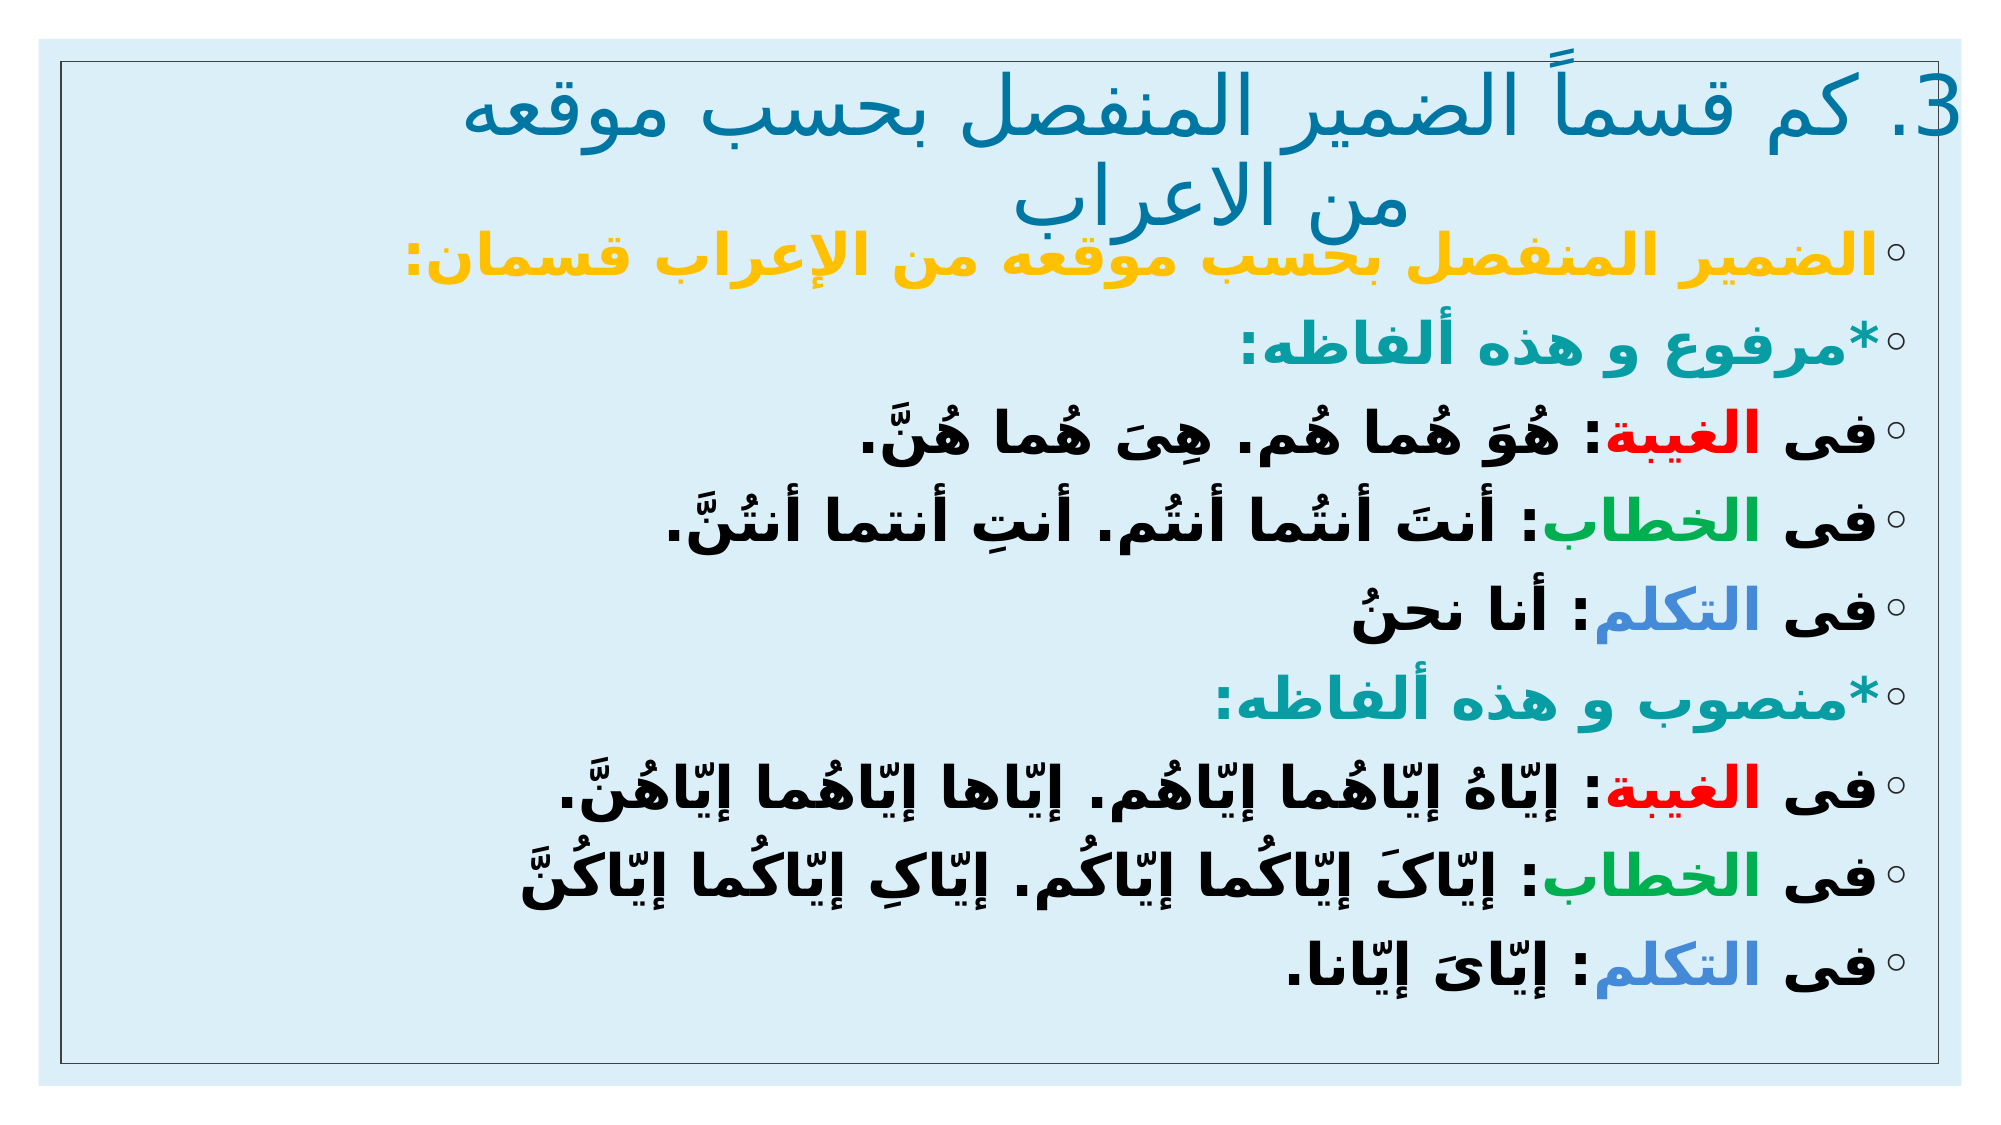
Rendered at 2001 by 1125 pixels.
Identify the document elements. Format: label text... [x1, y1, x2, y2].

list الضمیر المنفصل بحسب موقعه من الإعراب قسمان: *مرفوع و هذه ألفاظه: فی الغیبة: هُوَ هُما هُم. هِیَ هُما هُنَّ. فی الخطاب: أنتَ أنتُما أنتُم. أنتِ أنتما أنتُنَّ. فی التکلم: أنا نحنُ *منصوب و هذه ألفاظه: فی الغیبة: إیّاهُ إیّاهُما إیّاهُم. إیّاها إیّاهُما إیّاهُنَّ. فی الخطاب: إیّاکَ إیّاکُما إیّاکُم. إیّاکِ إیّاکُما إیّاکُنَّ فی التکلم: إیّایَ إیّانا. [98, 209, 1929, 1053]
title 3. کم قسماً الضمیر المنفصل بحسب موقعه من الاعراب [387, 40, 2000, 266]
